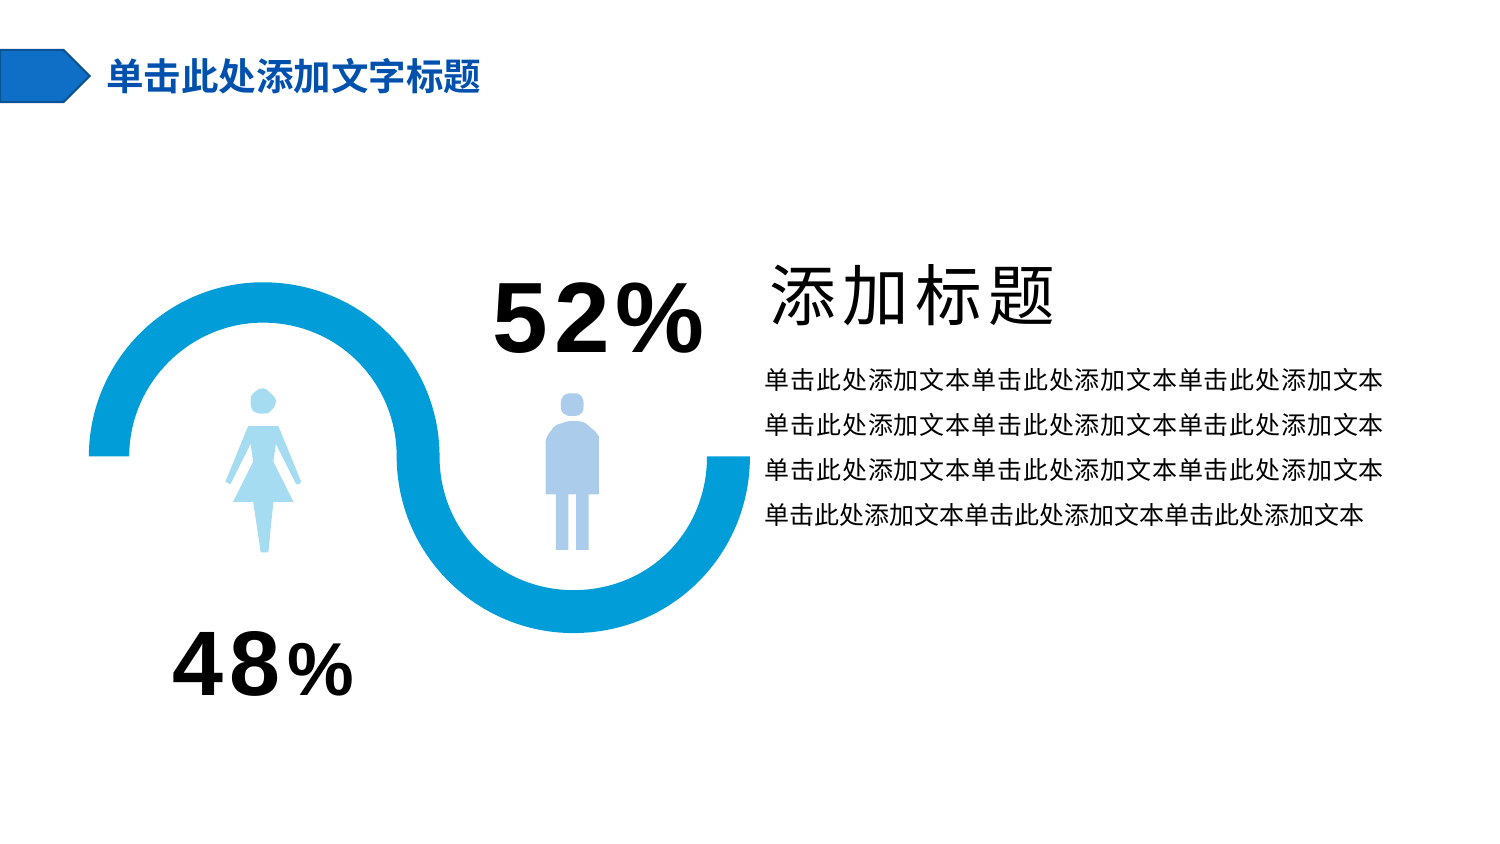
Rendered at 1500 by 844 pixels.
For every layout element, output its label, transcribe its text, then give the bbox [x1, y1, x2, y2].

text_box [88, 282, 750, 634]
text_box 52% [481, 246, 717, 378]
text_box [225, 426, 302, 553]
text_box [560, 393, 584, 416]
text_box 添加标题 [754, 246, 1071, 342]
text_box 48% [161, 597, 366, 720]
text_box [545, 421, 599, 550]
text_box 单击此处添加文本单击此处添加文本单击此处添加文本单击此处添加文本单击此处添加文本单击此处添加文本单击此处添加文本单击此处添加文本单击此处添加文本单击此处添加文本单击此处添加文本单击此处添加文本 [749, 342, 1400, 537]
text_box [250, 388, 276, 414]
